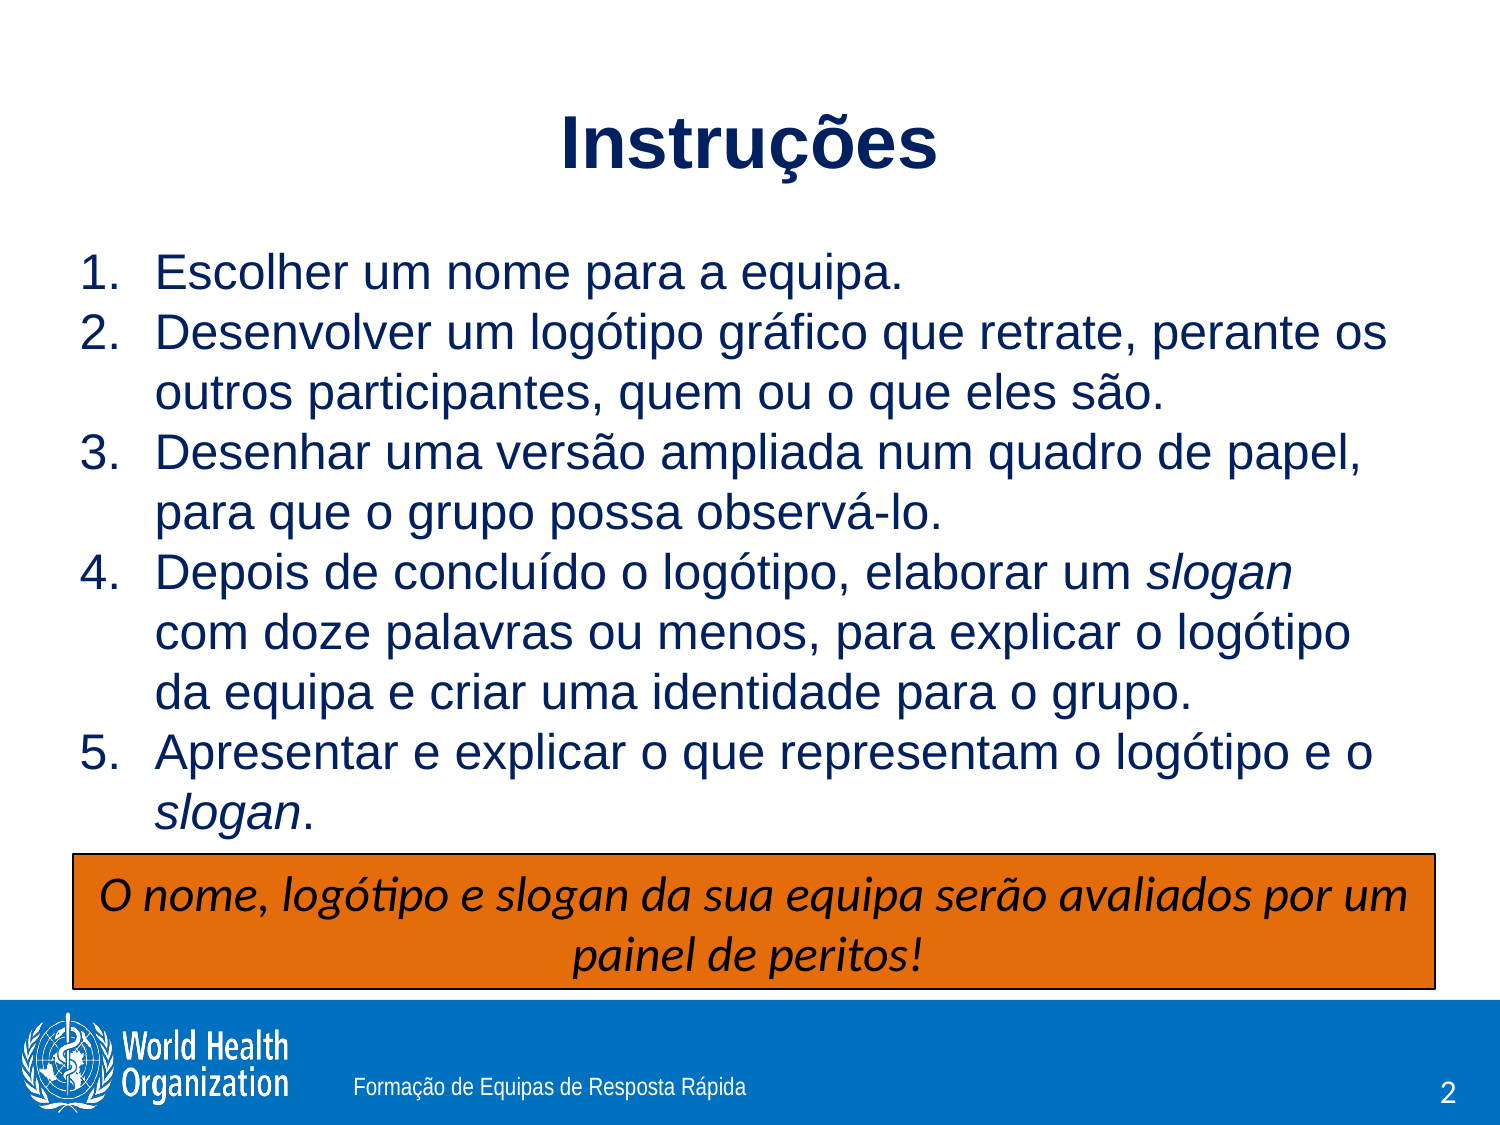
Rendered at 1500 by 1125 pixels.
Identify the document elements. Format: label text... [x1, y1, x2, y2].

text_box O nome, logótipo e slogan da sua equipa serão avaliados por um painel de peritos! [73, 854, 1435, 990]
text_box Escolher um nome para a equipa. Desenvolver um logótipo gráfico que retrate, perante os outros participantes, quem ou o que eles são. Desenhar uma versão ampliada num quadro de papel, para que o grupo possa observá-lo. Depois de concluído o logótipo, elaborar um slogan com doze palavras ou menos, para explicar o logótipo da equipa e criar uma identidade para o grupo. Apresentar e explicar o que representam o logótipo e o slogan. [64, 231, 1413, 847]
picture [21, 1012, 288, 1113]
title Instruções [75, 45, 1425, 233]
